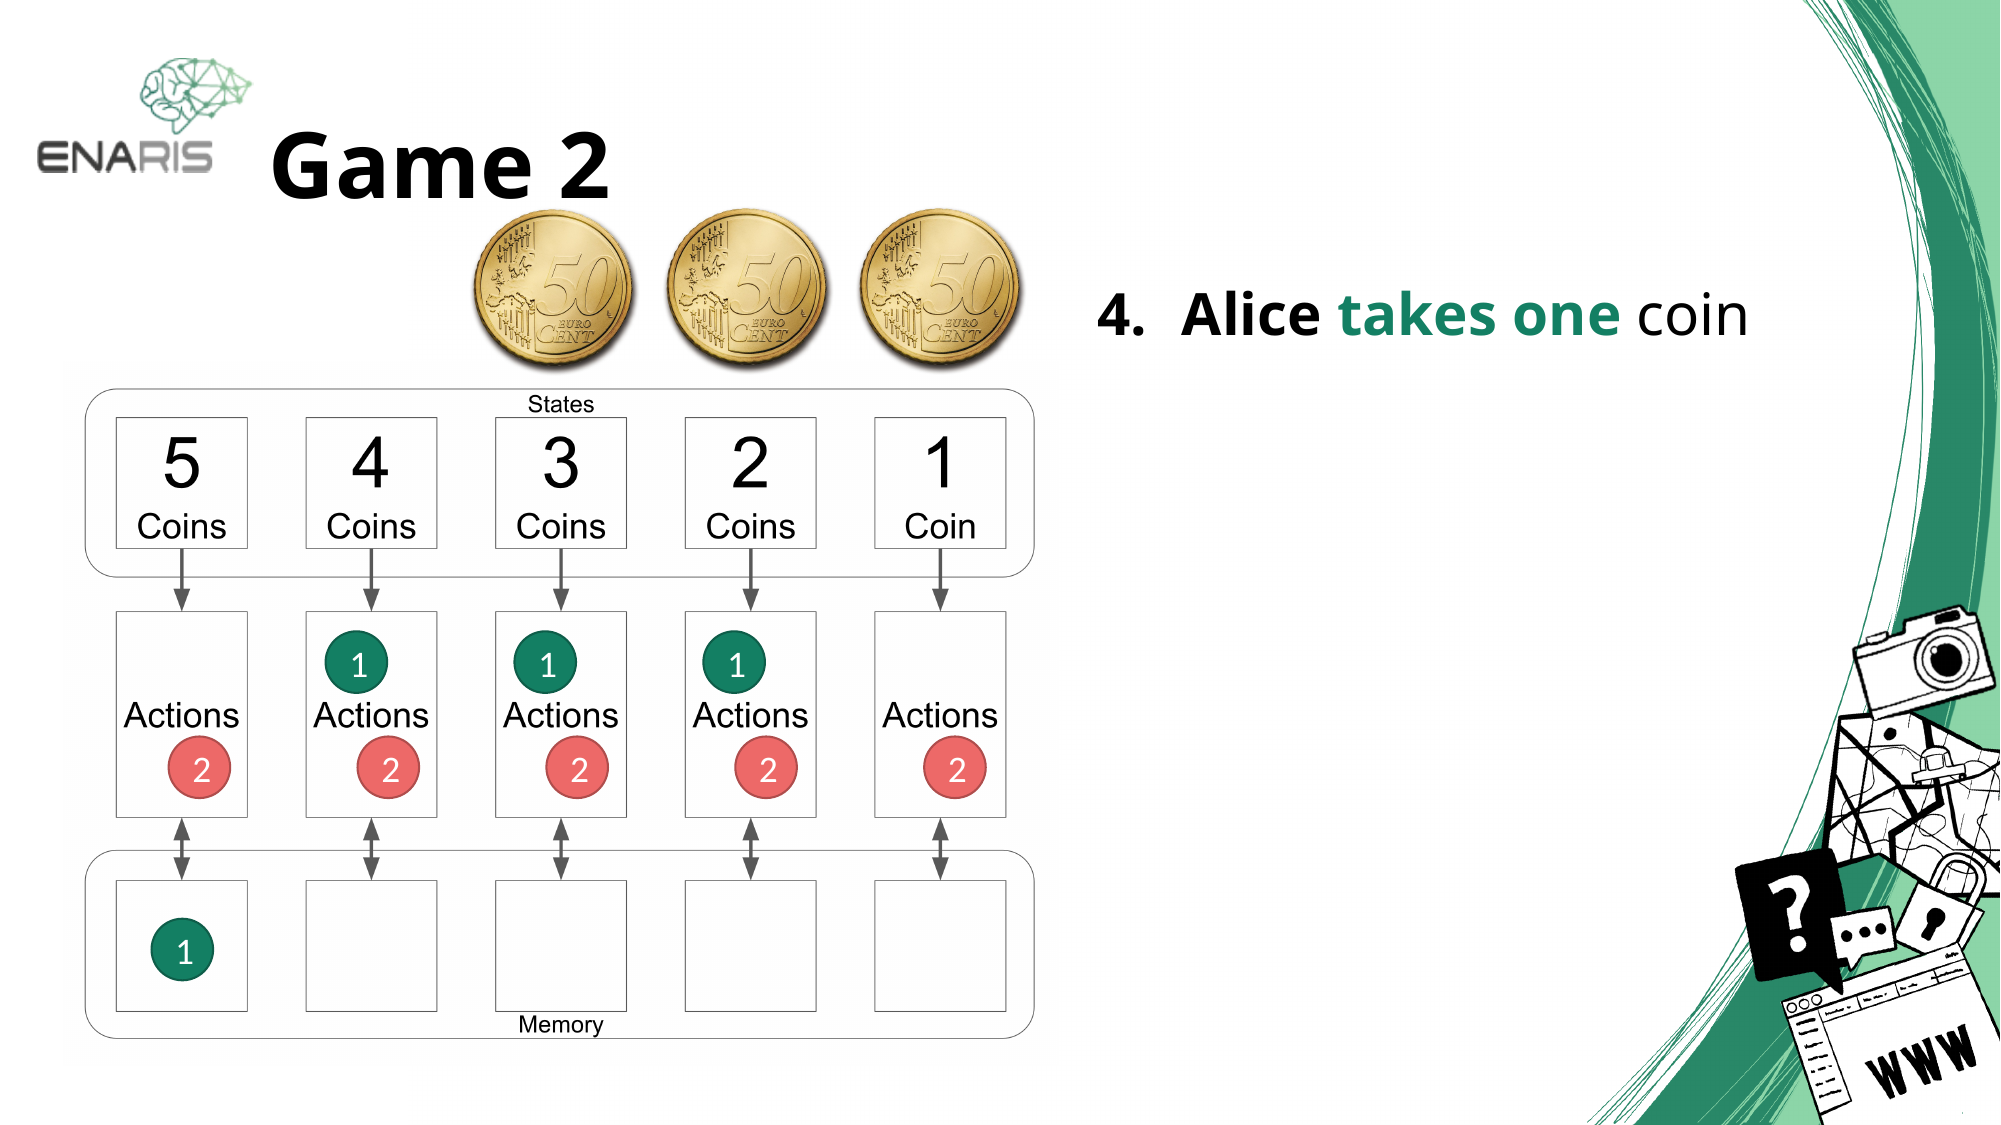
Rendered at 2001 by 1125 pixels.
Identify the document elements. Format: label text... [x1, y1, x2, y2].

picture [408, 0, 2000, 1125]
title Game 2 [253, 59, 1863, 278]
text_box Alice takes one coin [1082, 277, 1869, 1116]
picture [37, 58, 254, 173]
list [63, 361, 1059, 1066]
